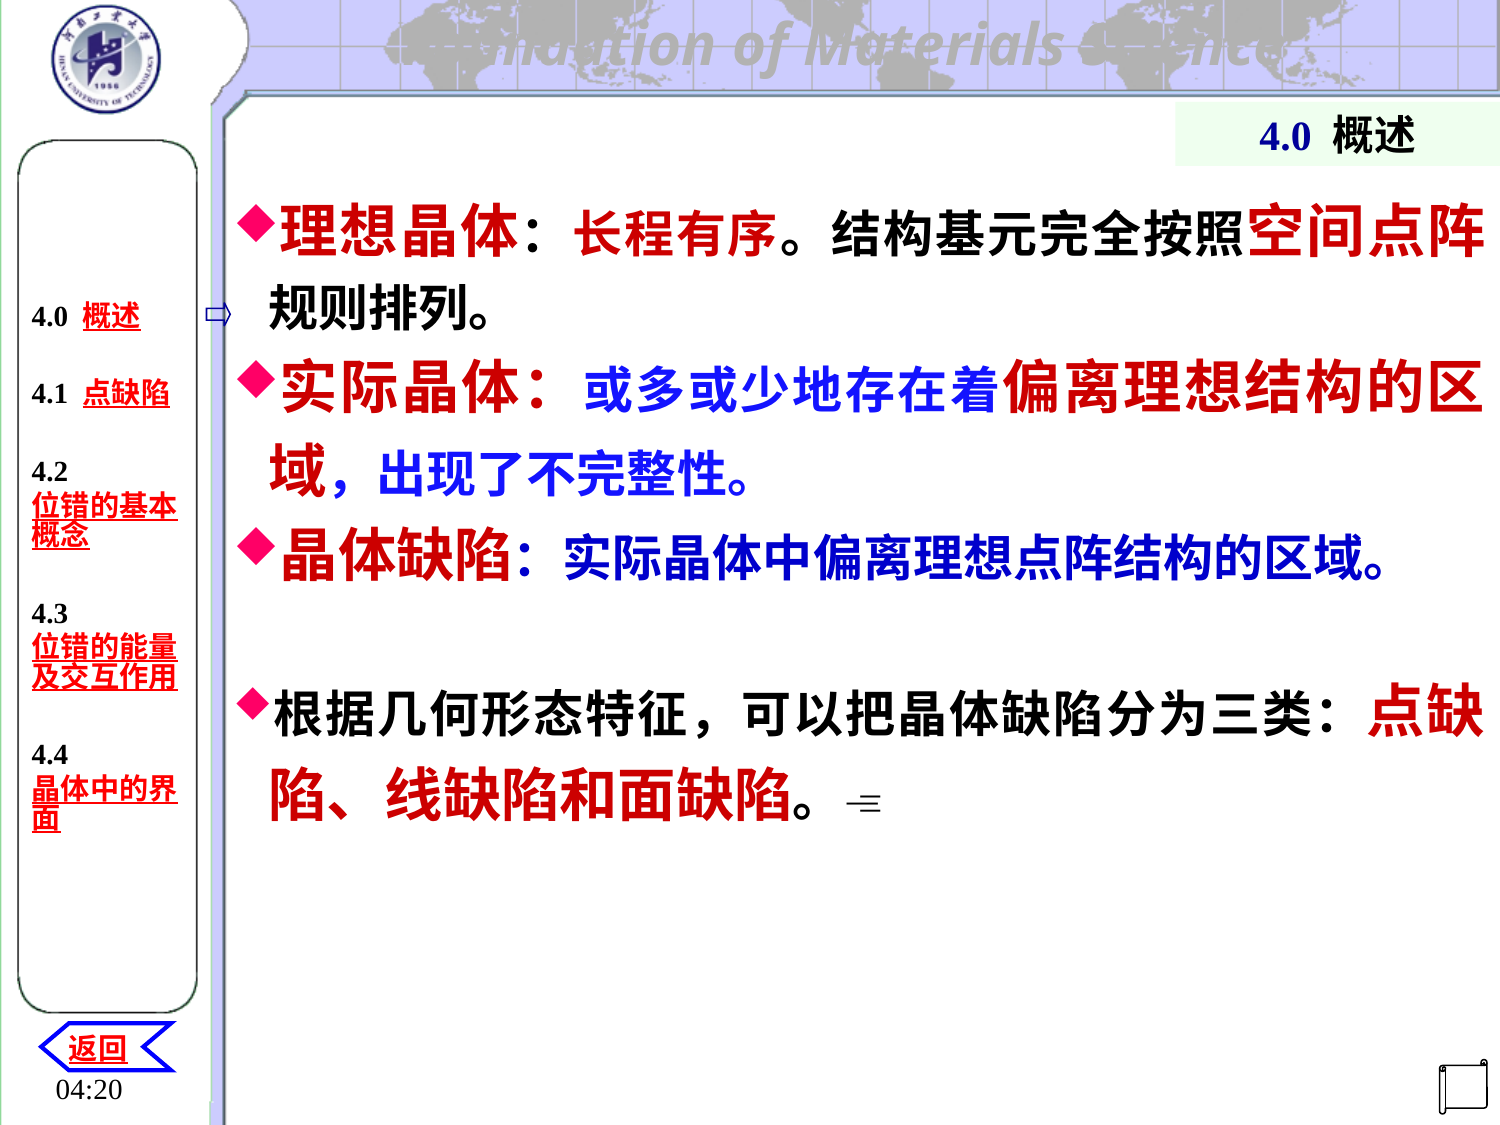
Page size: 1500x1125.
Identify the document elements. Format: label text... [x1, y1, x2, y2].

text_box 4.0 概述 4.1 点缺陷 4.2 位错的基本概念 4.3 位错的能量及交互作用 4.4晶体中的界面 [16, 219, 195, 797]
text_box 理想晶体：长程有序。结构基元完全按照空间点阵规则排列。 实际晶体：或多或少地存在着偏离理想结构的区域，出现了不完整性。 晶体缺陷：实际晶体中偏离理想点阵结构的区域。 根据几何形态特征，可以把晶体缺陷分为三类：点缺陷、线缺陷和面缺陷。 [218, 172, 1500, 836]
picture [0, 0, 1500, 1125]
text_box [40, 1022, 172, 1074]
text_box 4.0 概述 [1175, 101, 1500, 166]
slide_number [40, 1062, 204, 1125]
text_box [1439, 1059, 1488, 1114]
footer 机电工程学院 [1021, 1058, 1497, 1125]
text_box [206, 308, 218, 321]
